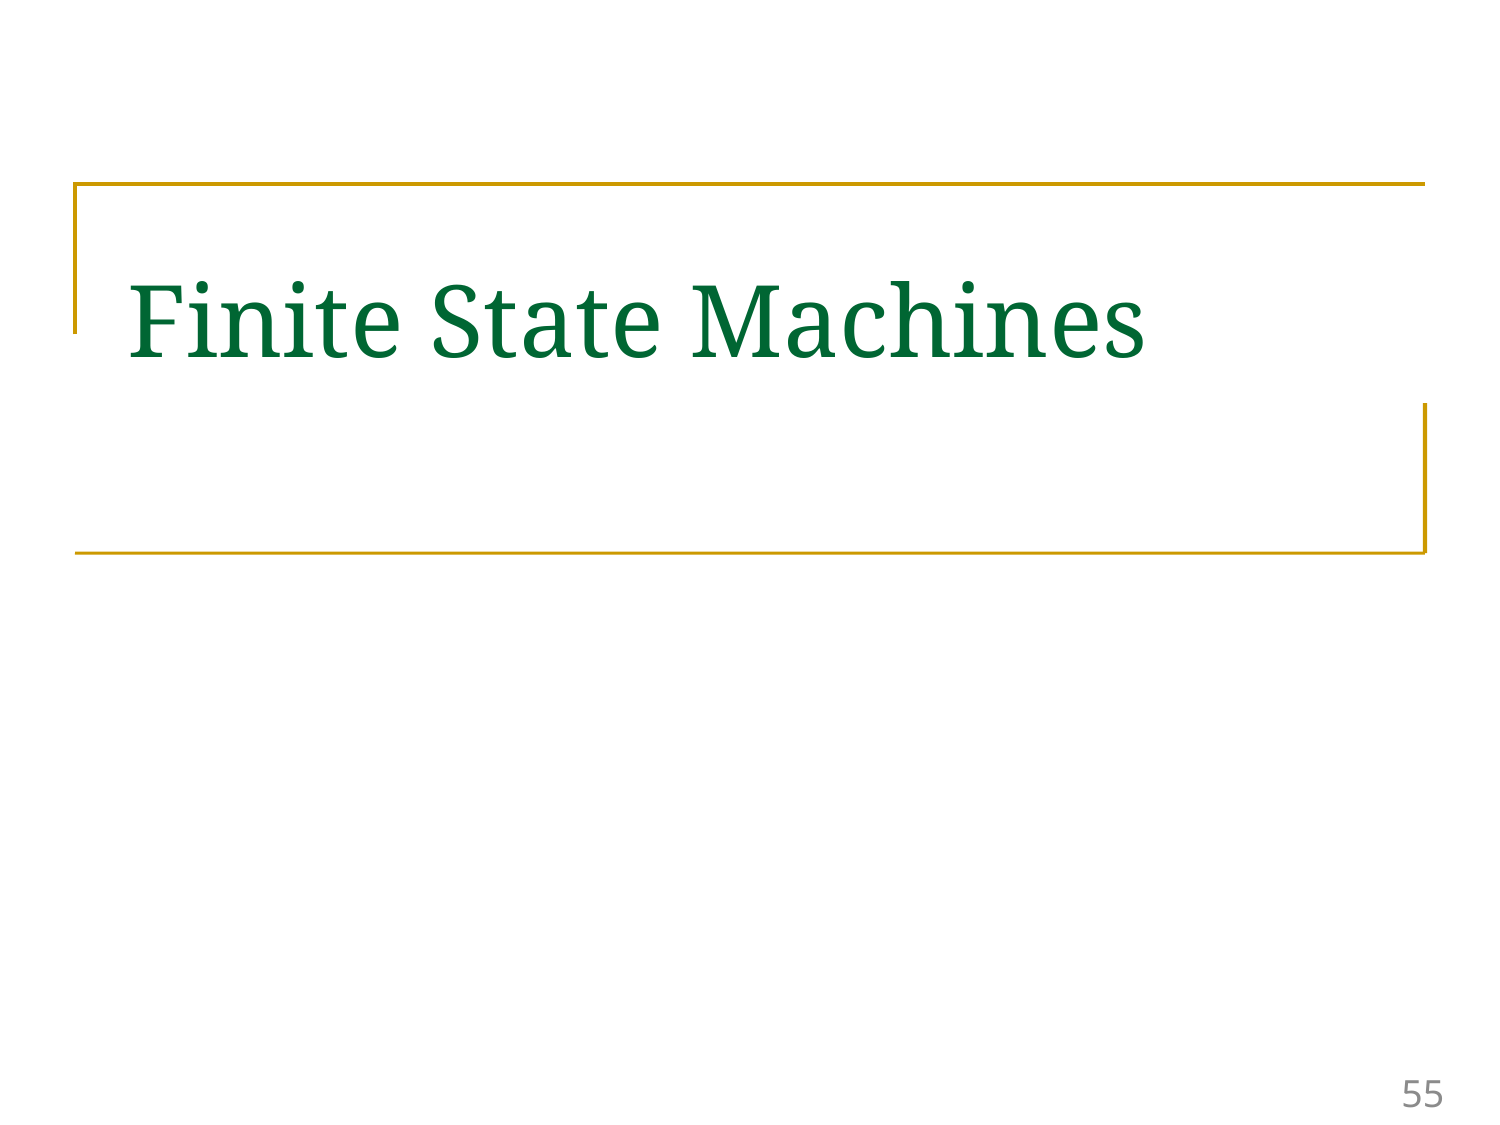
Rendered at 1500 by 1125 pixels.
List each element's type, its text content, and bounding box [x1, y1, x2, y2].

slide_number 55 [1121, 1066, 1460, 1125]
title Finite State Machines [112, 249, 1413, 538]
